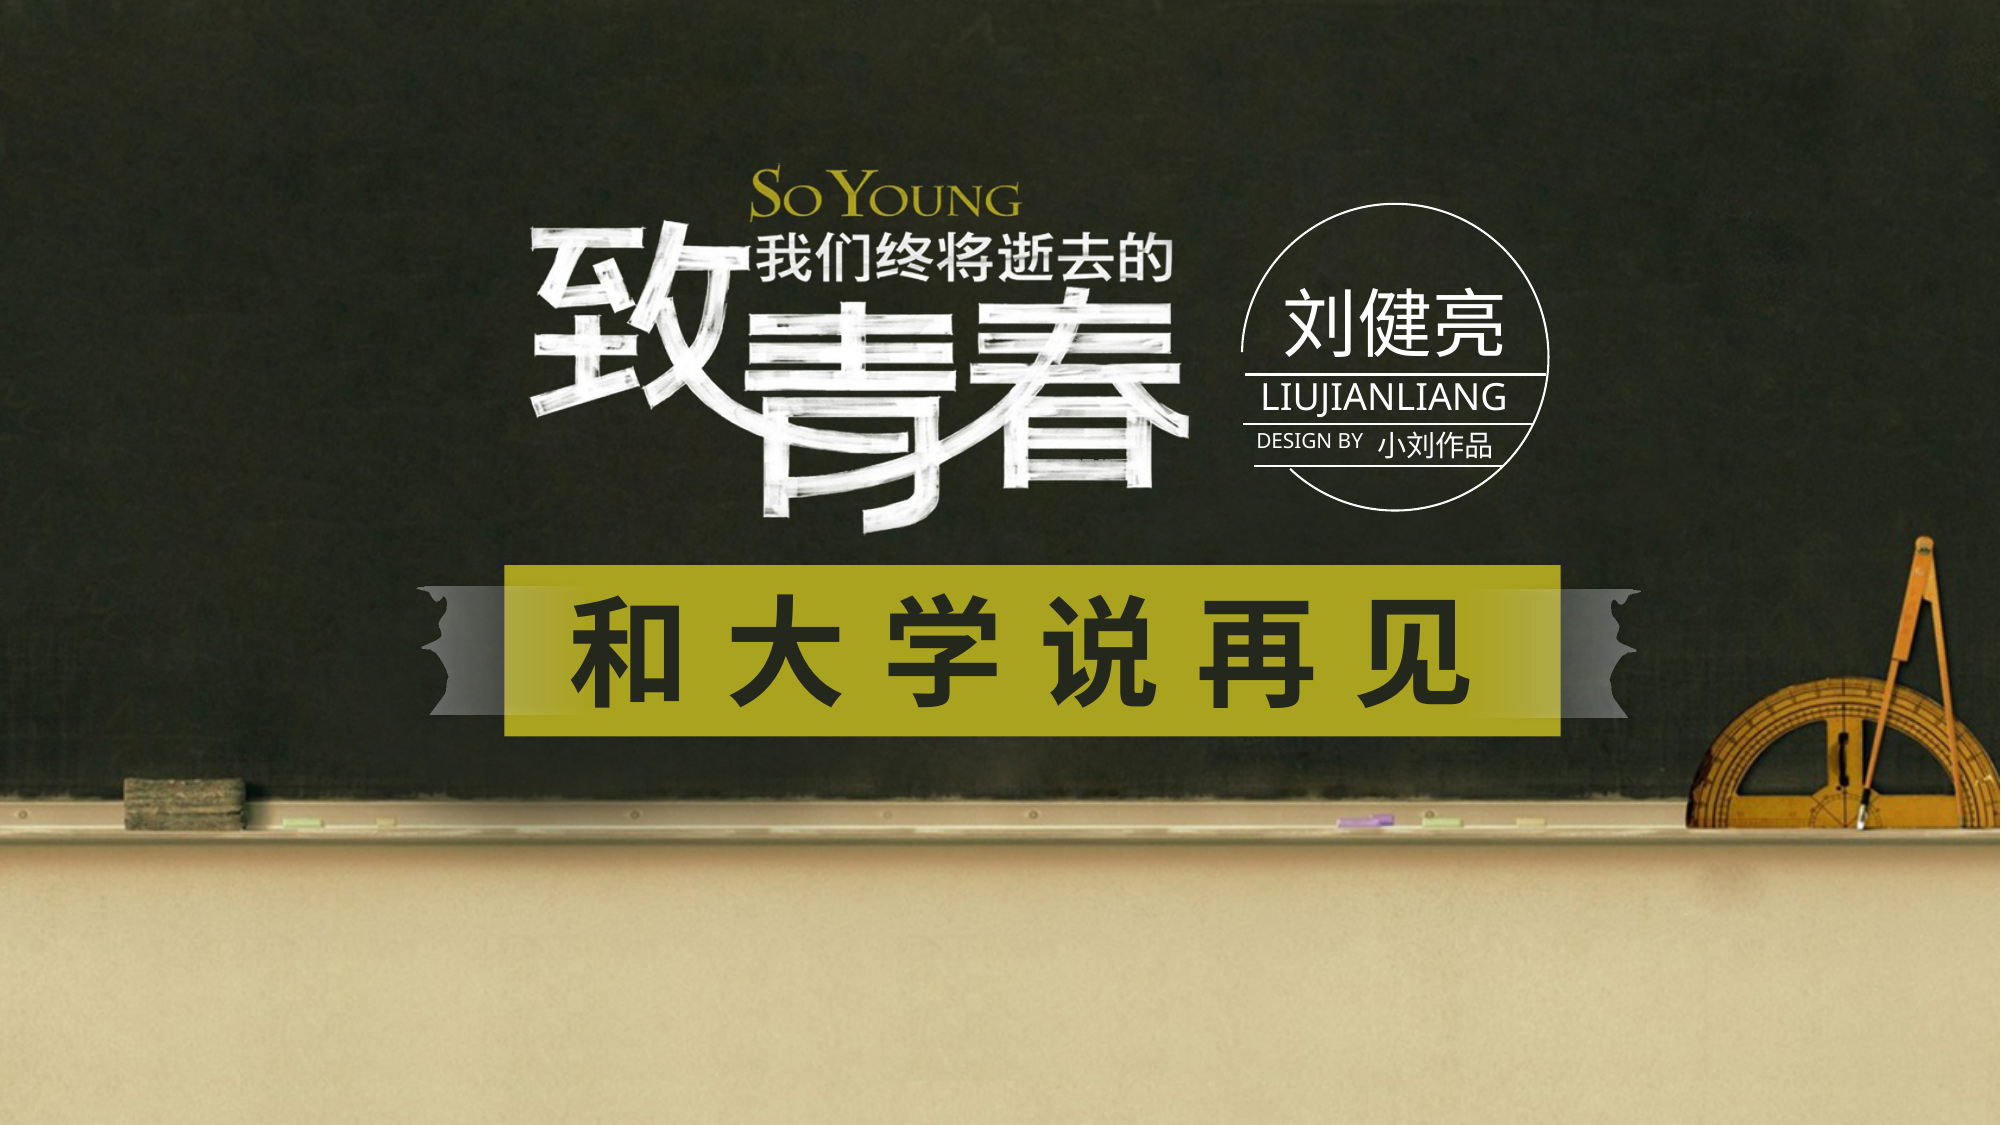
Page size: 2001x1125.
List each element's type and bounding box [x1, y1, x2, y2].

picture [0, 0, 2000, 1125]
text_box [416, 565, 1641, 761]
text_box [1217, 203, 1553, 511]
